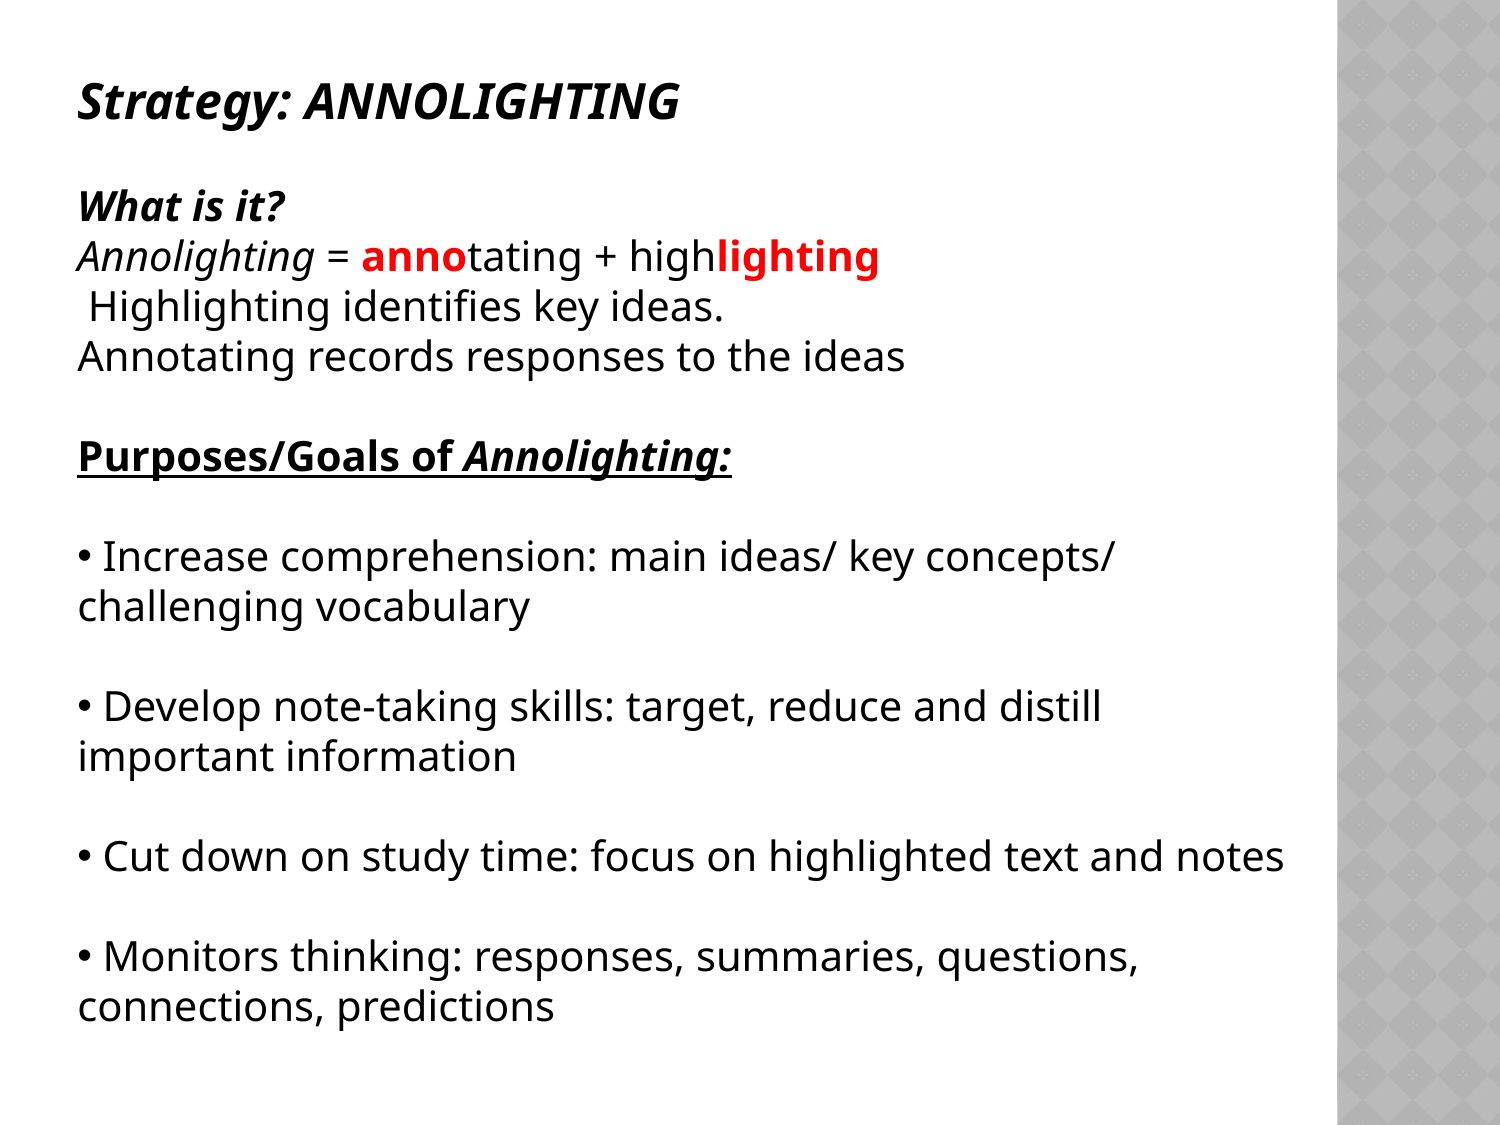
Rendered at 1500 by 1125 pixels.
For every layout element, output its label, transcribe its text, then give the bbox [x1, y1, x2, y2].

text_box Strategy: ANNOLIGHTING What is it? Annolighting = annotating + highlighting Highlighting identifies key ideas. Annotating records responses to the ideas Purposes/Goals of Annolighting: Increase comprehension: main ideas/ key concepts/ challenging vocabulary Develop note-taking skills: target, reduce and distill important information Cut down on study time: focus on highlighted text and notes Monitors thinking: responses, summaries, questions, connections, predictions [62, 62, 1300, 1038]
